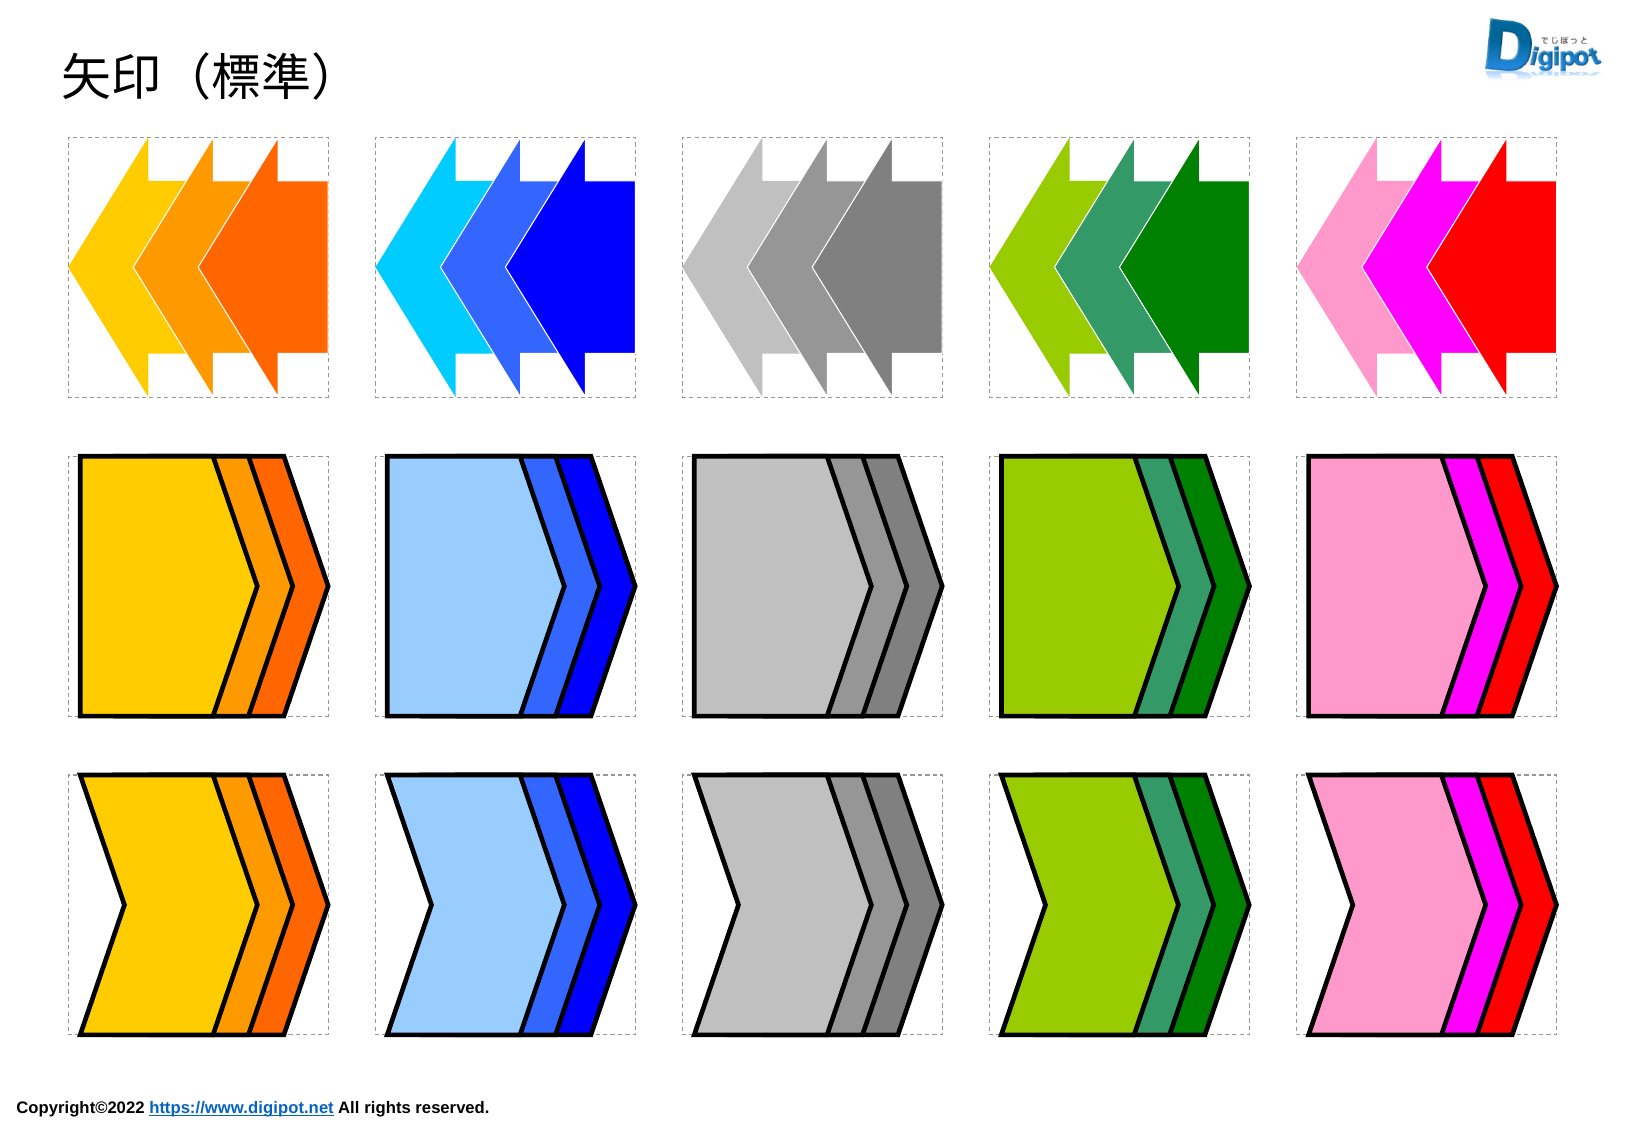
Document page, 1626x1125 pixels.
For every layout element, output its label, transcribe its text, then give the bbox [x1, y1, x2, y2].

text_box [1001, 456, 1250, 717]
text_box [80, 456, 329, 717]
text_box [989, 137, 1250, 398]
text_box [1001, 774, 1250, 1035]
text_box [682, 137, 943, 398]
text_box 矢印（標準） [46, 38, 377, 113]
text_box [1308, 774, 1557, 1035]
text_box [80, 774, 329, 1035]
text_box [375, 137, 636, 398]
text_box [387, 774, 636, 1035]
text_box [68, 137, 329, 398]
picture [1485, 18, 1602, 82]
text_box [694, 774, 943, 1035]
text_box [1308, 456, 1557, 717]
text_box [387, 456, 636, 717]
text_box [694, 456, 943, 717]
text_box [1296, 137, 1557, 398]
